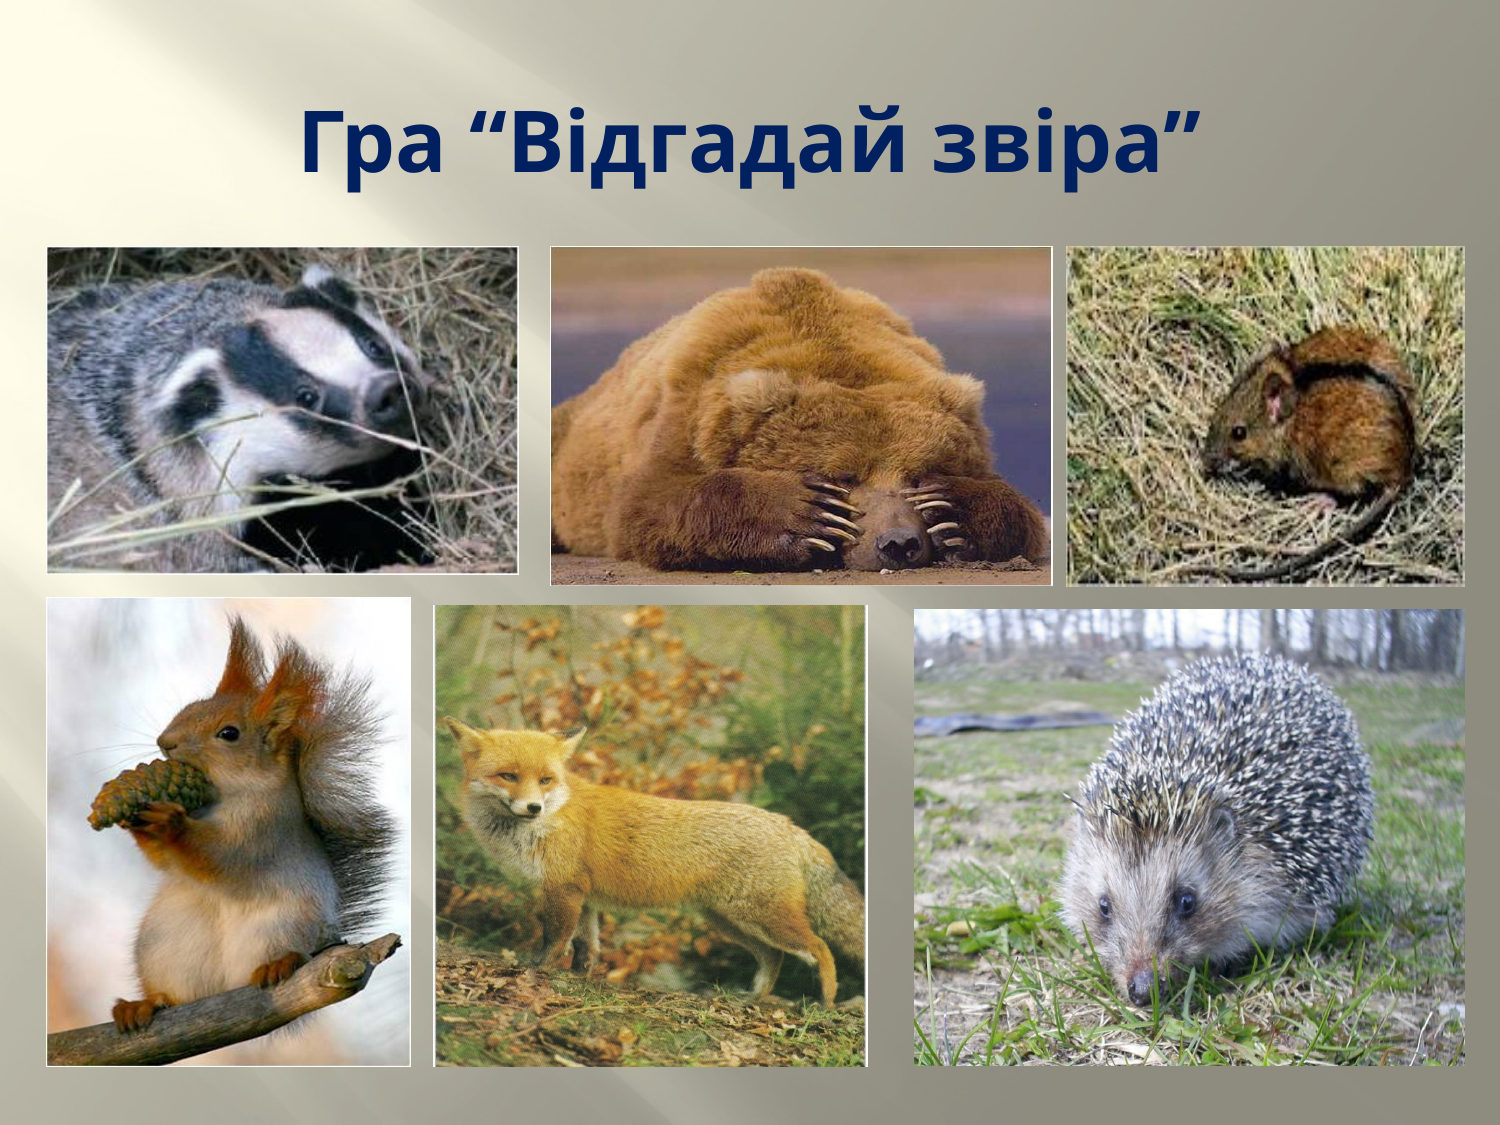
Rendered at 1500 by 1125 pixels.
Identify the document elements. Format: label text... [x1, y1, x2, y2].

picture [1066, 245, 1466, 587]
title Гра “Відгадай звіра” [75, 45, 1425, 233]
picture [913, 609, 1466, 1066]
picture [433, 605, 868, 1067]
picture [550, 245, 1054, 587]
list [46, 245, 519, 575]
picture [46, 597, 411, 1067]
